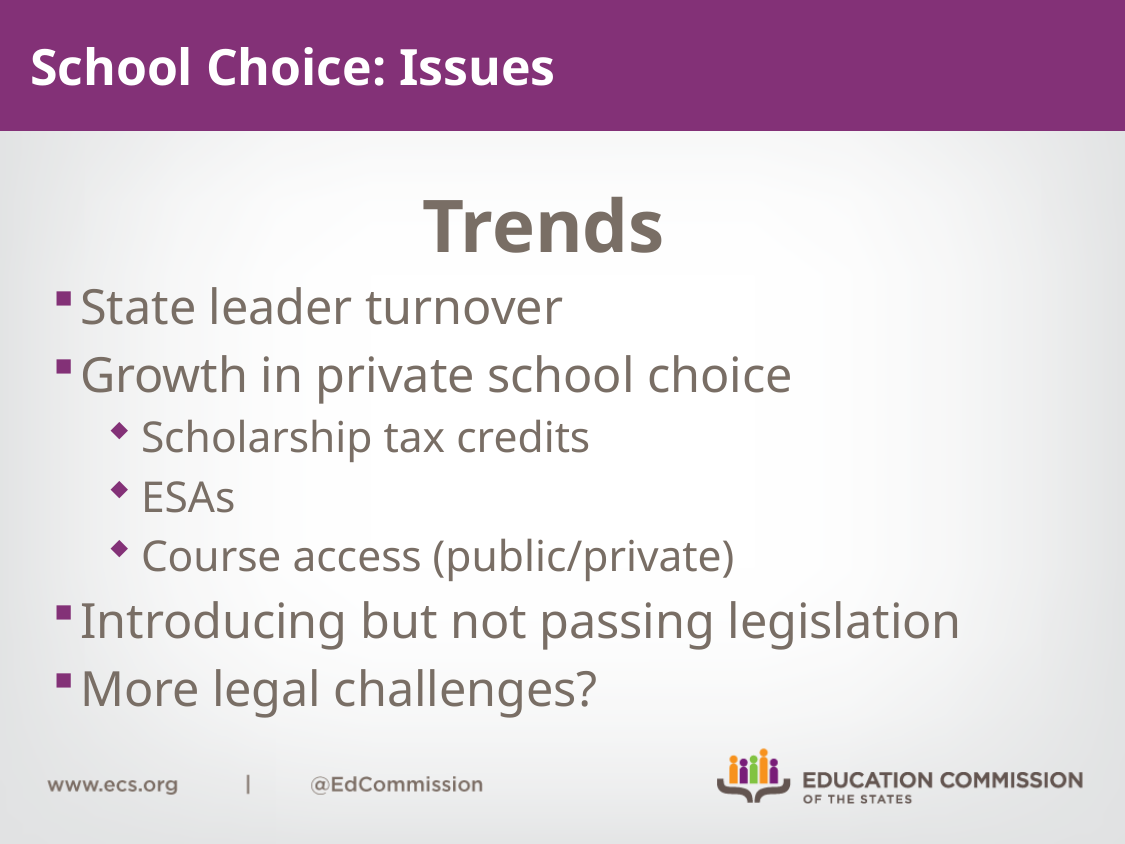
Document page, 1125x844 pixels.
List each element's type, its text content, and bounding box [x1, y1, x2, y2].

list Trends State leader turnover Growth in private school choice Scholarship tax credits ESAs Course access (public/private) Introducing but not passing legislation More legal challenges? [37, 171, 1050, 729]
picture [0, 131, 1125, 844]
text_box School Choice: Issues [0, 0, 1125, 131]
